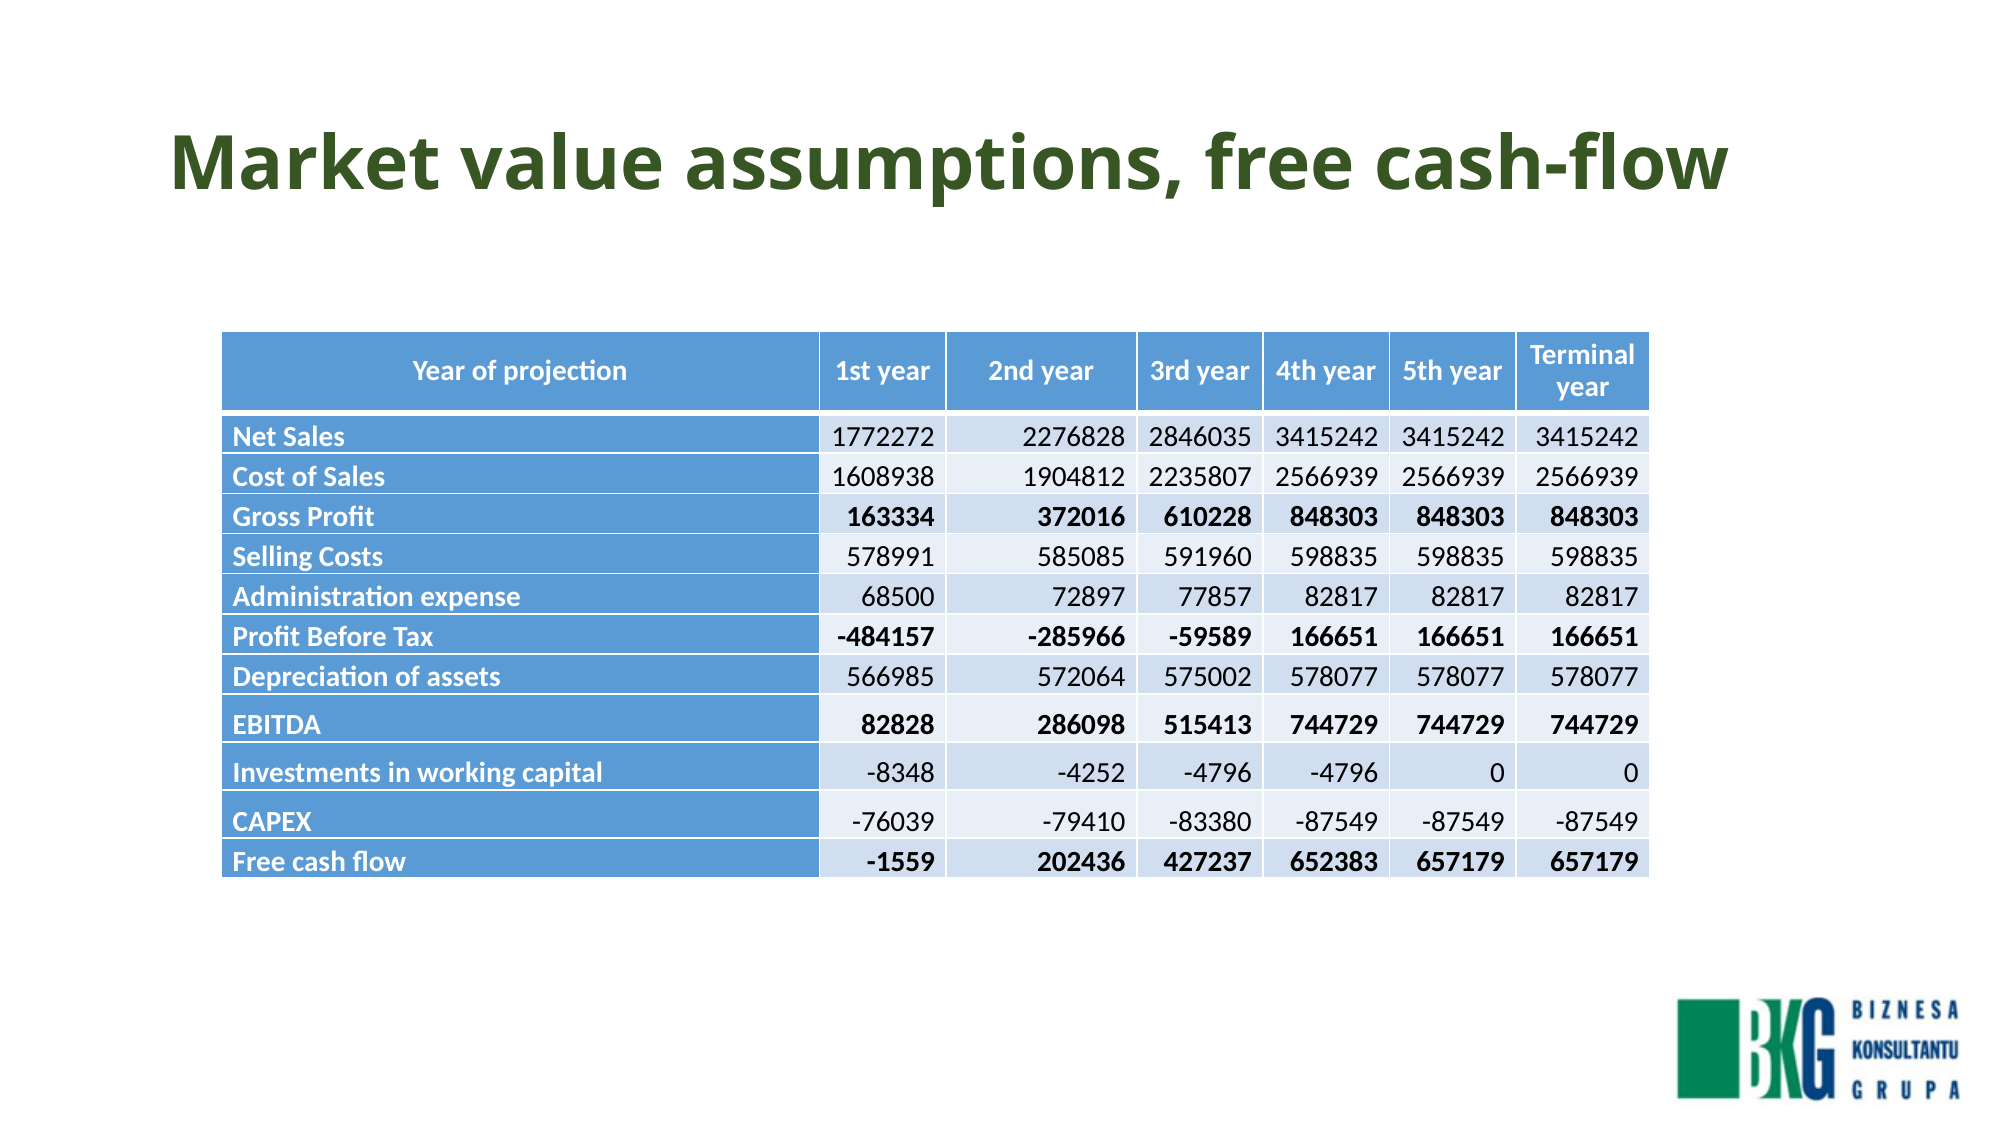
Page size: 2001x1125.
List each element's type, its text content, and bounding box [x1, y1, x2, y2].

table_cell 0 [1517, 743, 1649, 789]
table_cell 657179 [1390, 839, 1515, 877]
table_cell 744729 [1264, 695, 1389, 741]
table_header 1st year [820, 332, 945, 410]
table_header 5th year [1390, 332, 1515, 410]
table_cell Selling Costs [222, 534, 819, 573]
table_cell -76039 [820, 791, 945, 837]
title Market value assumptions, free cash-flow [153, 56, 1879, 275]
table_cell 848303 [1517, 494, 1649, 533]
table_cell 82817 [1264, 574, 1389, 613]
table_cell 744729 [1517, 695, 1649, 741]
table_cell Administration expense [222, 574, 819, 613]
table_header 4th year [1264, 332, 1389, 410]
table_cell -59589 [1138, 615, 1262, 653]
table_cell -87549 [1264, 791, 1389, 837]
table_cell 1904812 [947, 454, 1136, 493]
table_cell 166651 [1517, 615, 1649, 653]
table_cell 166651 [1390, 615, 1515, 653]
table_cell Gross Profit [222, 494, 819, 533]
table_cell 598835 [1390, 534, 1515, 573]
table_cell 2566939 [1390, 454, 1515, 493]
table_header 2nd year [947, 332, 1136, 410]
table_header 3rd year [1138, 332, 1262, 410]
table_cell Depreciation of assets [222, 655, 819, 693]
table_cell 166651 [1264, 615, 1389, 653]
table_cell 566985 [820, 655, 945, 693]
table_cell 2566939 [1264, 454, 1389, 493]
picture [1667, 993, 1966, 1108]
table_cell 2846035 [1138, 416, 1262, 452]
table_header Year of projection [222, 332, 819, 410]
table_cell Cost of Sales [222, 454, 819, 493]
table_header Terminal year [1517, 332, 1649, 410]
table_cell -1559 [820, 839, 945, 877]
table_cell -87549 [1390, 791, 1515, 837]
table_cell 578077 [1264, 655, 1389, 693]
table_cell 0 [1390, 743, 1515, 789]
table_cell 286098 [947, 695, 1136, 741]
table_cell 72897 [947, 574, 1136, 613]
table_cell -4796 [1264, 743, 1389, 789]
table_cell -79410 [947, 791, 1136, 837]
table_cell 578077 [1517, 655, 1649, 693]
table_cell 2276828 [947, 416, 1136, 452]
table_cell -87549 [1517, 791, 1649, 837]
table_cell 2566939 [1517, 454, 1649, 493]
table_cell -484157 [820, 615, 945, 653]
table_cell 578991 [820, 534, 945, 573]
table_cell 77857 [1138, 574, 1262, 613]
table_cell EBITDA [222, 695, 819, 741]
table_cell 3415242 [1264, 416, 1389, 452]
table_cell 575002 [1138, 655, 1262, 693]
table_cell 163334 [820, 494, 945, 533]
table_cell 657179 [1517, 839, 1649, 877]
table_cell 3415242 [1390, 416, 1515, 452]
table_cell 848303 [1390, 494, 1515, 533]
table_cell 598835 [1517, 534, 1649, 573]
table_cell 2235807 [1138, 454, 1262, 493]
table_cell -4252 [947, 743, 1136, 789]
table_cell 82817 [1390, 574, 1515, 613]
table_cell 82817 [1517, 574, 1649, 613]
table_cell CAPEX [222, 791, 819, 837]
table_cell 3415242 [1517, 416, 1649, 452]
table_cell 591960 [1138, 534, 1262, 573]
table_cell -83380 [1138, 791, 1262, 837]
table_cell 848303 [1264, 494, 1389, 533]
table_cell Free cash flow [222, 839, 819, 877]
table_cell -4796 [1138, 743, 1262, 789]
table_cell 572064 [947, 655, 1136, 693]
table_cell 202436 [947, 839, 1136, 877]
table_cell 652383 [1264, 839, 1389, 877]
table_cell -8348 [820, 743, 945, 789]
table_cell 1772272 [820, 416, 945, 452]
table_cell 585085 [947, 534, 1136, 573]
table_cell 610228 [1138, 494, 1262, 533]
table_cell 598835 [1264, 534, 1389, 573]
table_cell Profit Before Tax [222, 615, 819, 653]
table_cell 68500 [820, 574, 945, 613]
table_cell 578077 [1390, 655, 1515, 693]
table_cell Investments in working capital [222, 743, 819, 789]
table_cell 1608938 [820, 454, 945, 493]
table_cell 744729 [1390, 695, 1515, 741]
table_cell 372016 [947, 494, 1136, 533]
table_cell -285966 [947, 615, 1136, 653]
table_cell 427237 [1138, 839, 1262, 877]
table_cell 515413 [1138, 695, 1262, 741]
table_cell Net Sales [222, 416, 819, 452]
table_cell 82828 [820, 695, 945, 741]
